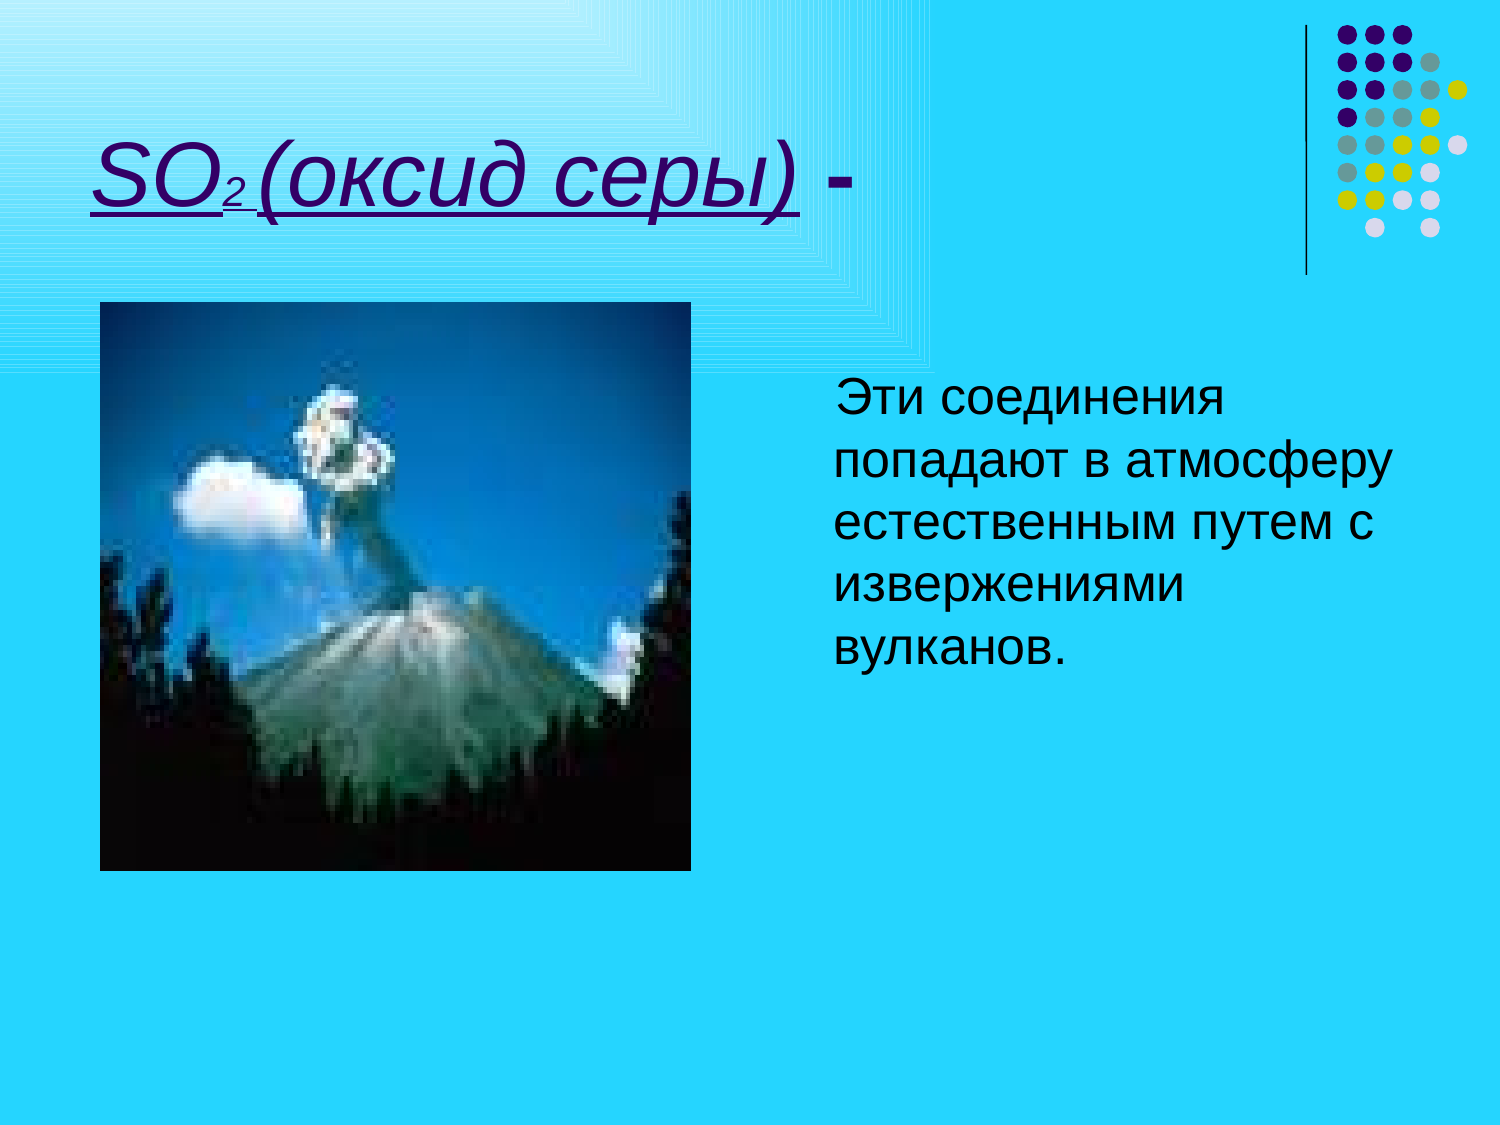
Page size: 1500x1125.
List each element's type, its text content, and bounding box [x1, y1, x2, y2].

list Эти соединения попадают в атмосферу естественным путем с извержениями вулканов. [762, 281, 1426, 1006]
title SO2 (оксид серы) - [74, 19, 1313, 233]
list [100, 302, 692, 871]
